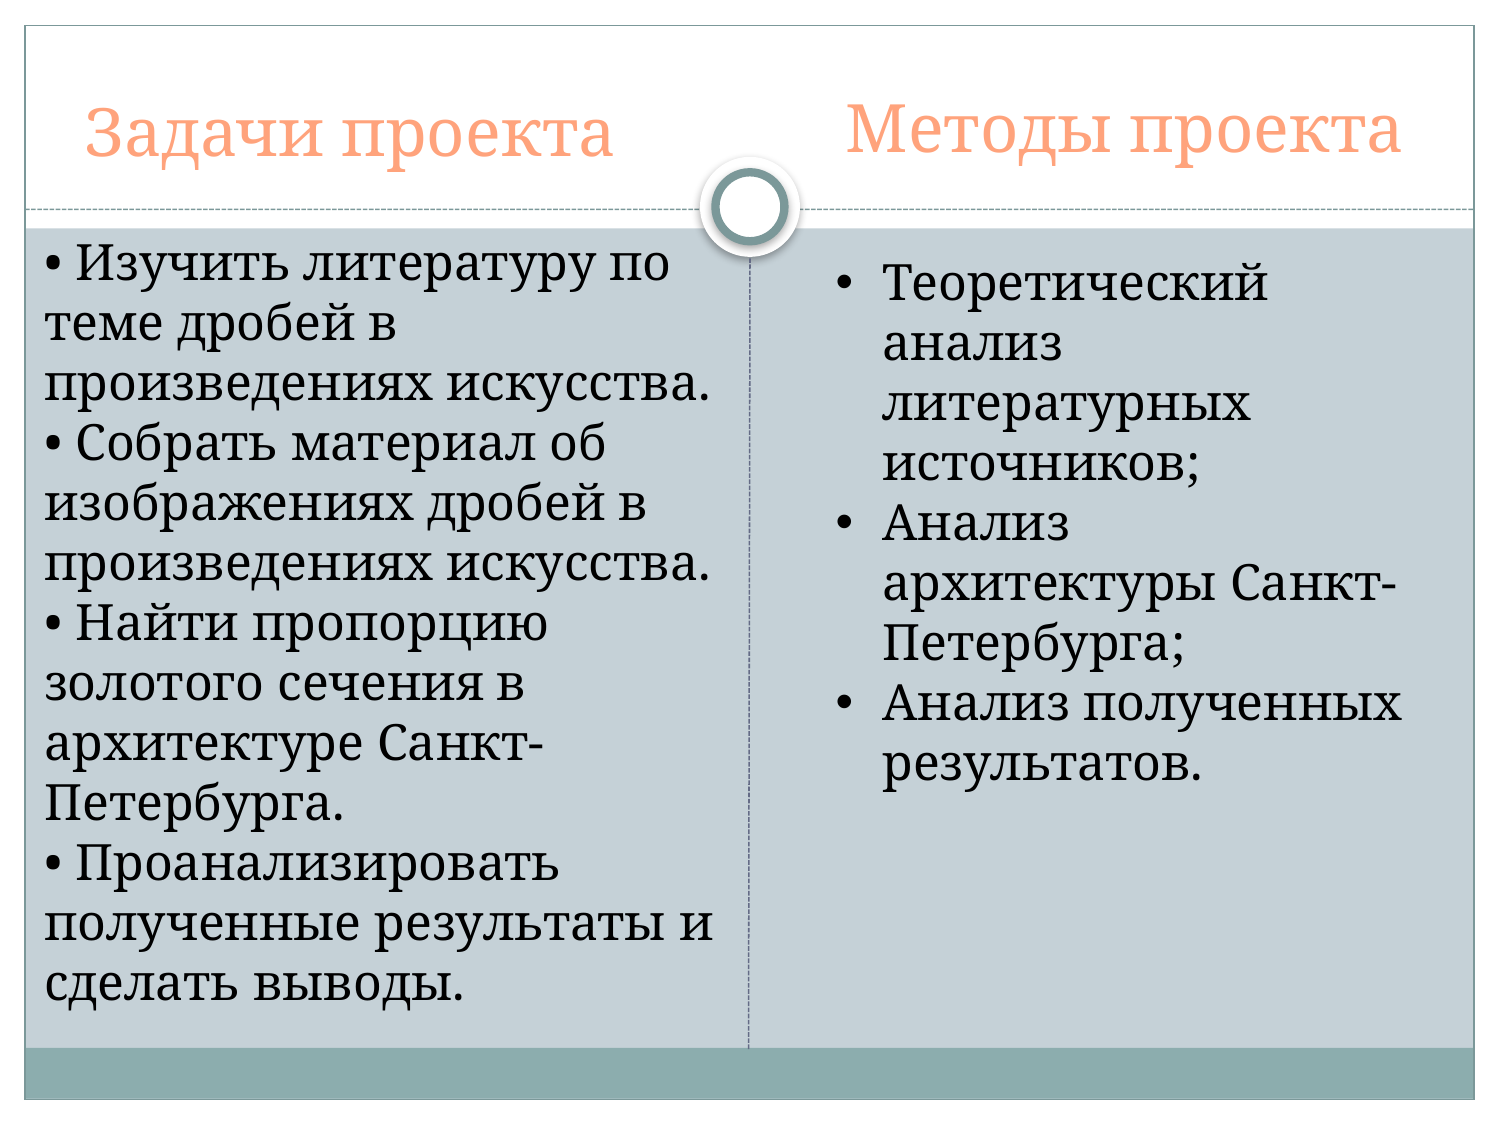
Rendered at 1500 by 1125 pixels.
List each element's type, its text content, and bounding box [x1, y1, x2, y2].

text_box • Изучить литературу по теме дробей в произведениях искусства. • Собрать материал об изображениях дробей в произведениях искусства. • Найти пропорцию золотого сечения в архитектуре Санкт-Петербурга. • Проанализировать полученные результаты и сделать выводы. [29, 223, 762, 1019]
text_box Теоретический анализ литературных источников; Анализ архитектуры Санкт-Петербурга; Анализ полученных результатов. [820, 243, 1430, 844]
text_box Методы проекта [830, 78, 1420, 243]
text_box Задачи проекта [69, 82, 632, 258]
